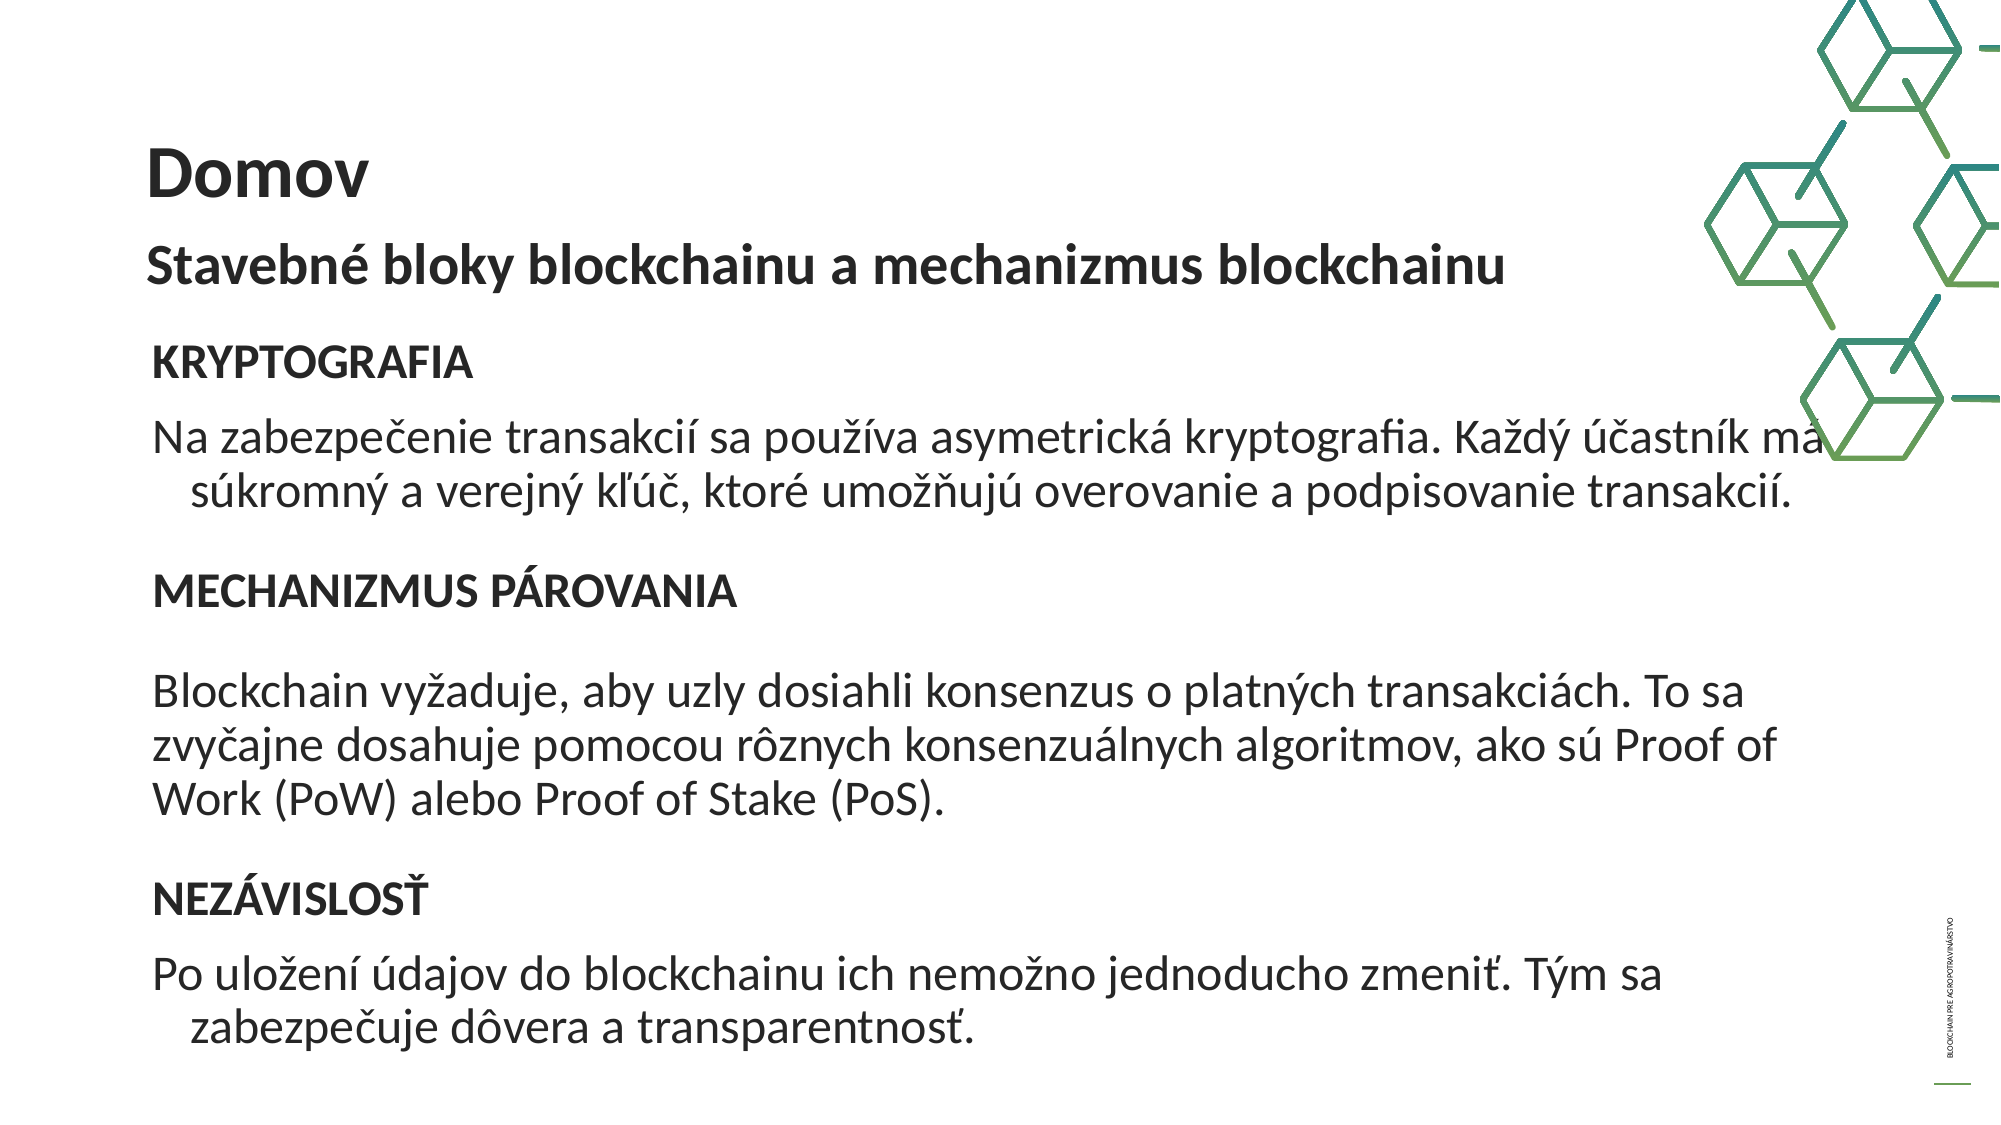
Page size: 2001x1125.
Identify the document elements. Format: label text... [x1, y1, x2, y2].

list KRYPTOGRAFIA Na zabezpečenie transakcií sa používa asymetrická kryptografia. Každý účastník má súkromný a verejný kľúč, ktoré umožňujú overovanie a podpisovanie transakcií. MECHANIZMUS PÁROVANIA Blockchain vyžaduje, aby uzly dosiahli konsenzus o platných transakciách. To sa zvyčajne dosahuje pomocou rôznych konsenzuálnych algoritmov, ako sú Proof of Work (PoW) alebo Proof of Stake (PoS). NEZÁVISLOSŤ Po uložení údajov do blockchainu ich nemožno jednoducho zmeniť. Tým sa zabezpečuje dôvera a transparentnosť. [138, 337, 1877, 960]
list Domov Stavebné bloky blockchainu a mechanizmus blockchainu [130, 124, 1698, 337]
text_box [1703, 0, 2000, 462]
